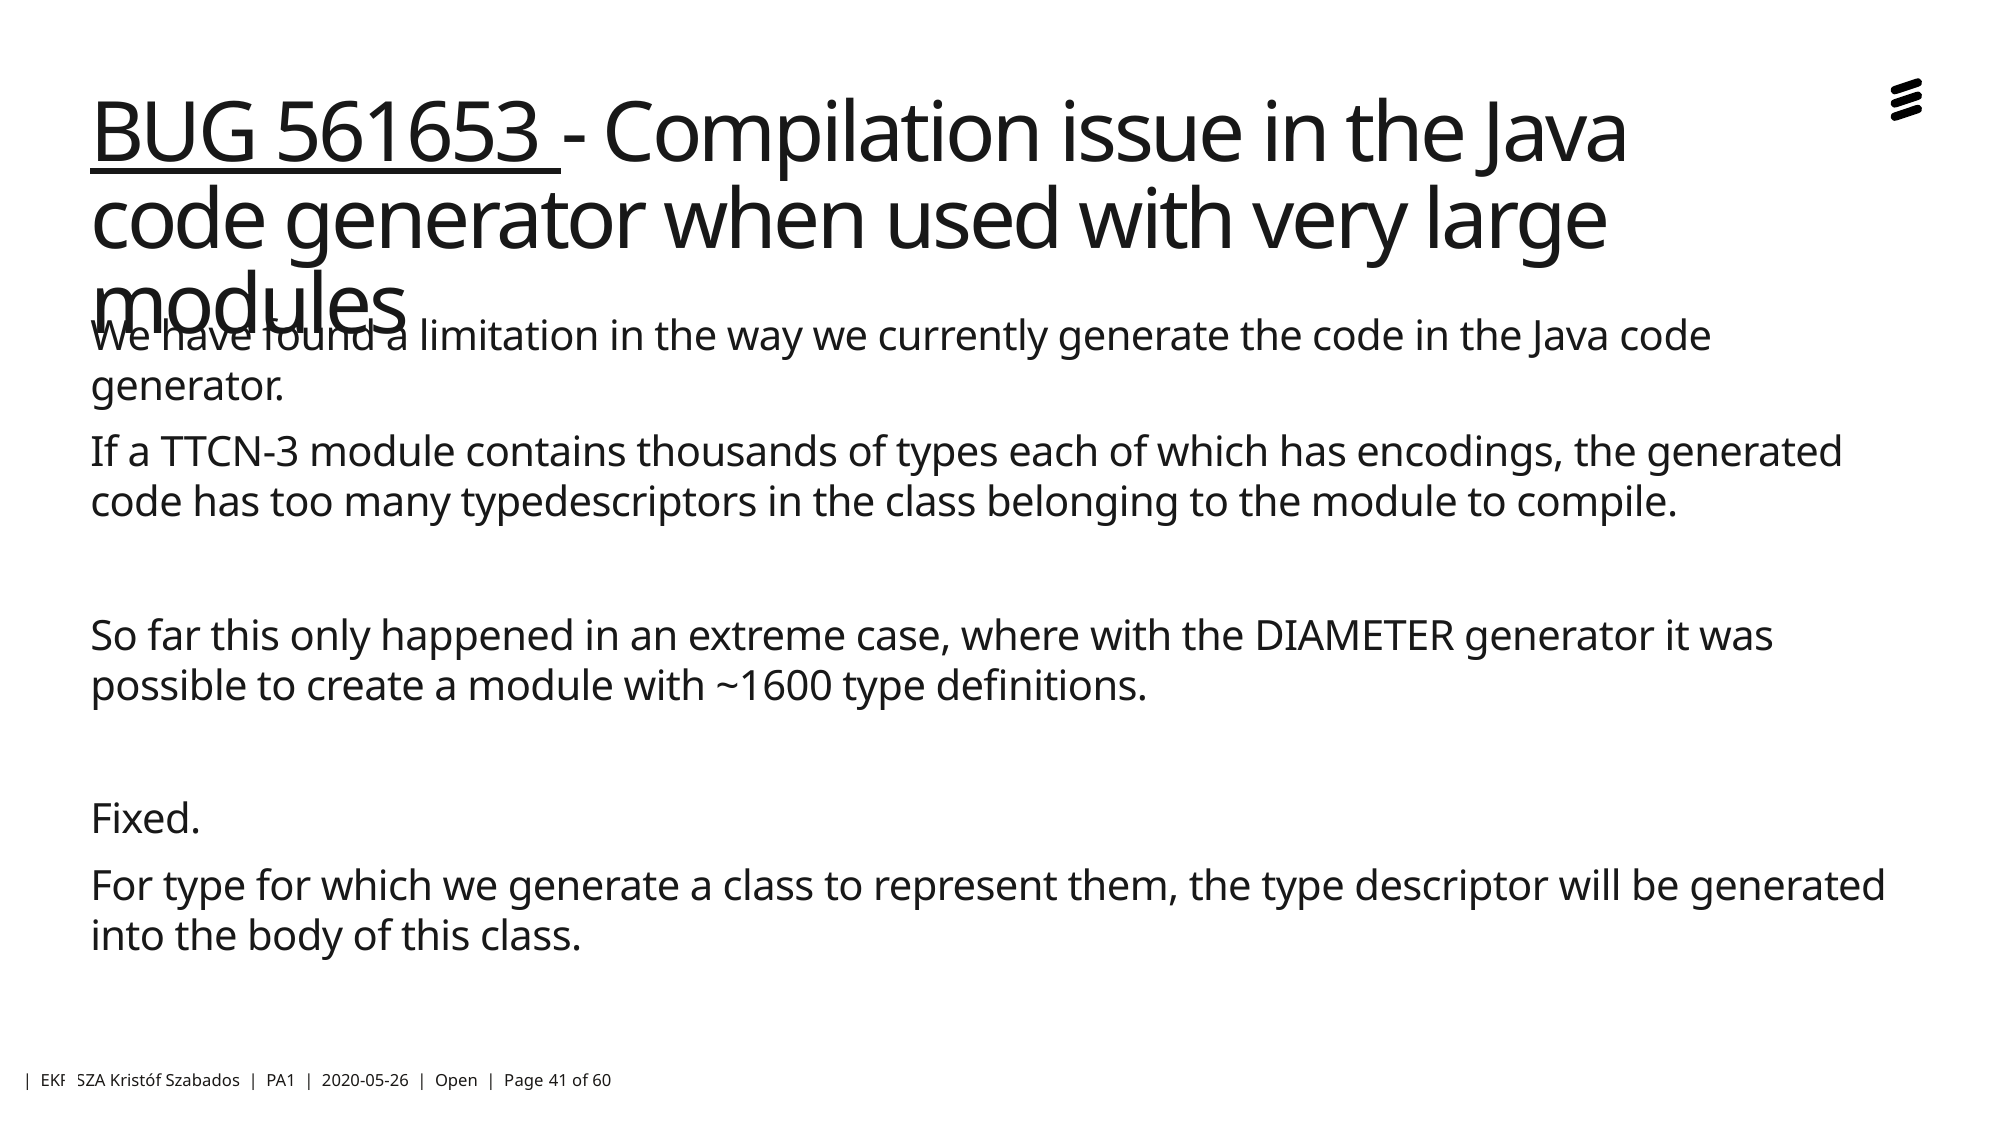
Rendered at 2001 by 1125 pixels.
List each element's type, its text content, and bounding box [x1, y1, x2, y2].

title BUG 561653 - Compilation issue in the Java code generator when used with very large modules [78, 77, 1805, 256]
list We have found a limitation in the way we currently generate the code in the Java code generator. If a TTCN-3 module contains thousands of types each of which has encodings, the generated code has too many typedescriptors in the class belonging to the module to compile. So far this only happened in an extreme case, where with the DIAMETER generator it was possible to create a module with ~1600 type definitions. Fixed. For type for which we generate a class to represent them, the type descriptor will be generated into the body of this class. [78, 302, 1922, 1024]
